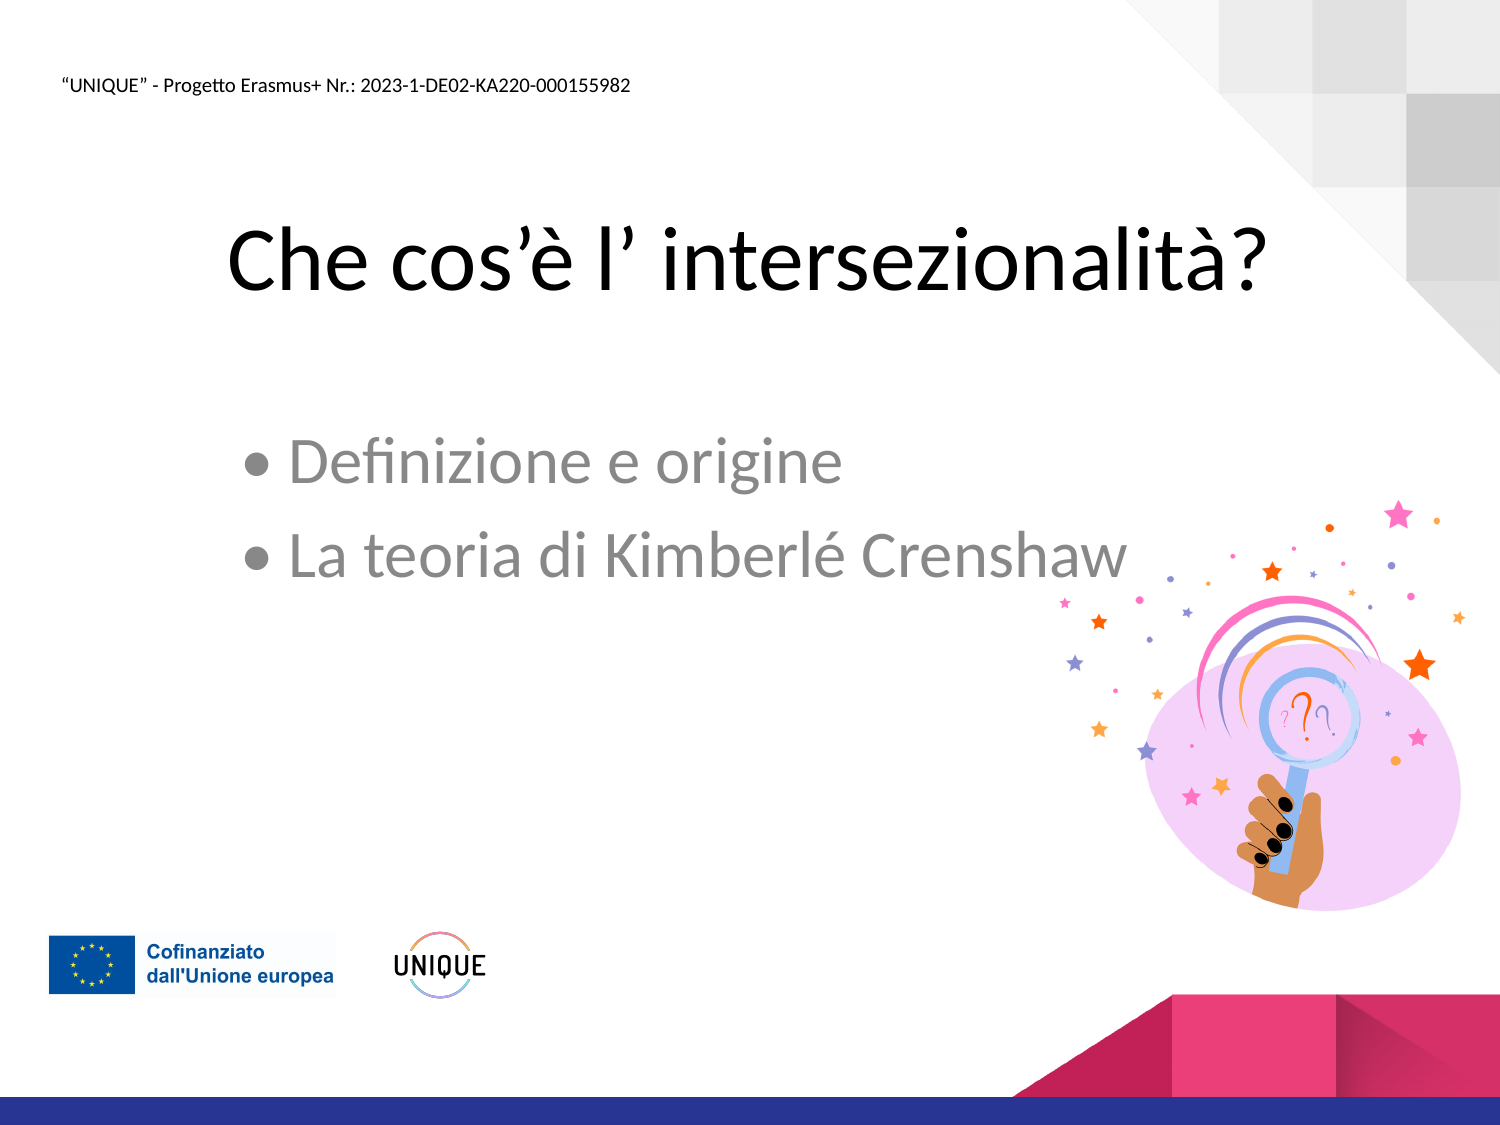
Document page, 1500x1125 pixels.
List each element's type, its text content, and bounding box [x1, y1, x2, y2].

picture [0, 919, 1500, 1125]
picture [1039, 477, 1500, 979]
picture [1125, 0, 1500, 375]
subtitle • Definizione e origine • La teoria di Kimberlé Crenshaw [225, 409, 1275, 697]
title Che cos’è l’ intersezionalità? [112, 132, 1388, 375]
